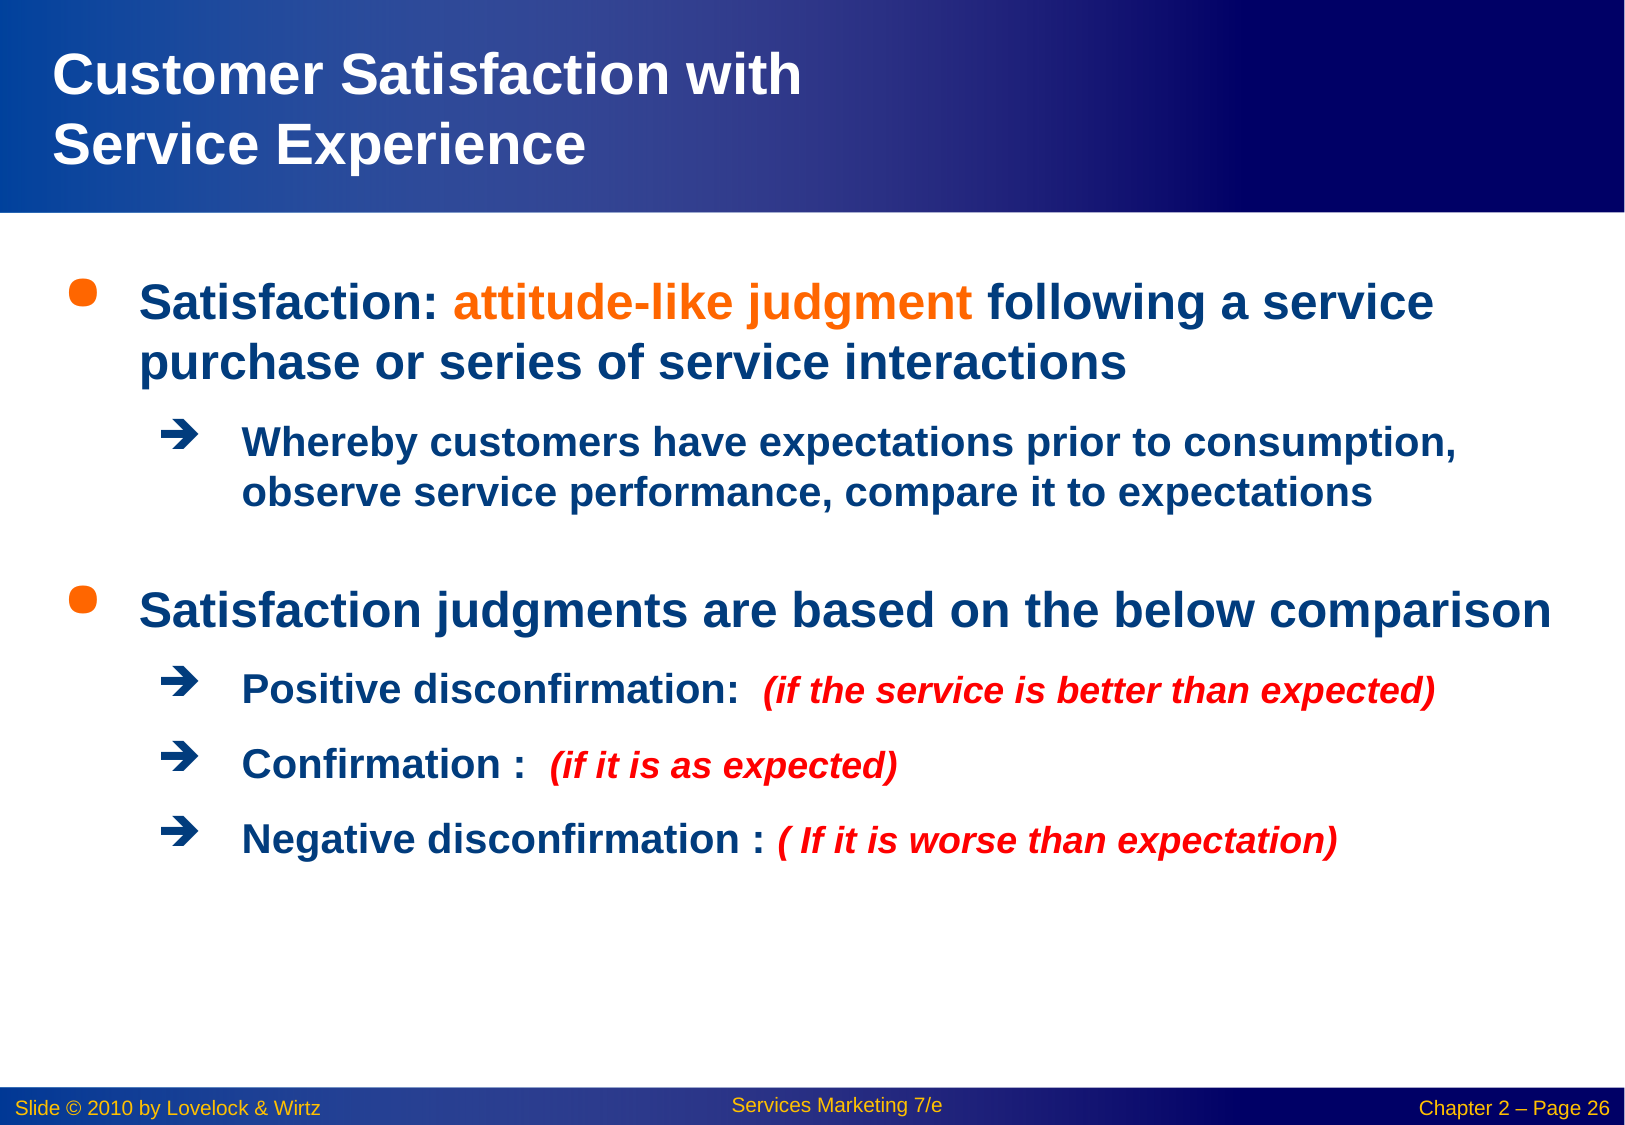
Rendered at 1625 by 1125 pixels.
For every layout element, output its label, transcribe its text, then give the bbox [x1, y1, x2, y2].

list Satisfaction: attitude-like judgment following a service purchase or series of service interactions Whereby customers have expectations prior to consumption, observe service performance, compare it to expectations Satisfaction judgments are based on the below comparison Positive disconfirmation: (if the service is better than expected) Confirmation : (if it is as expected) Negative disconfirmation : ( If it is worse than expectation) [49, 261, 1588, 1051]
title Customer Satisfaction with Service Experience [36, 37, 1088, 176]
